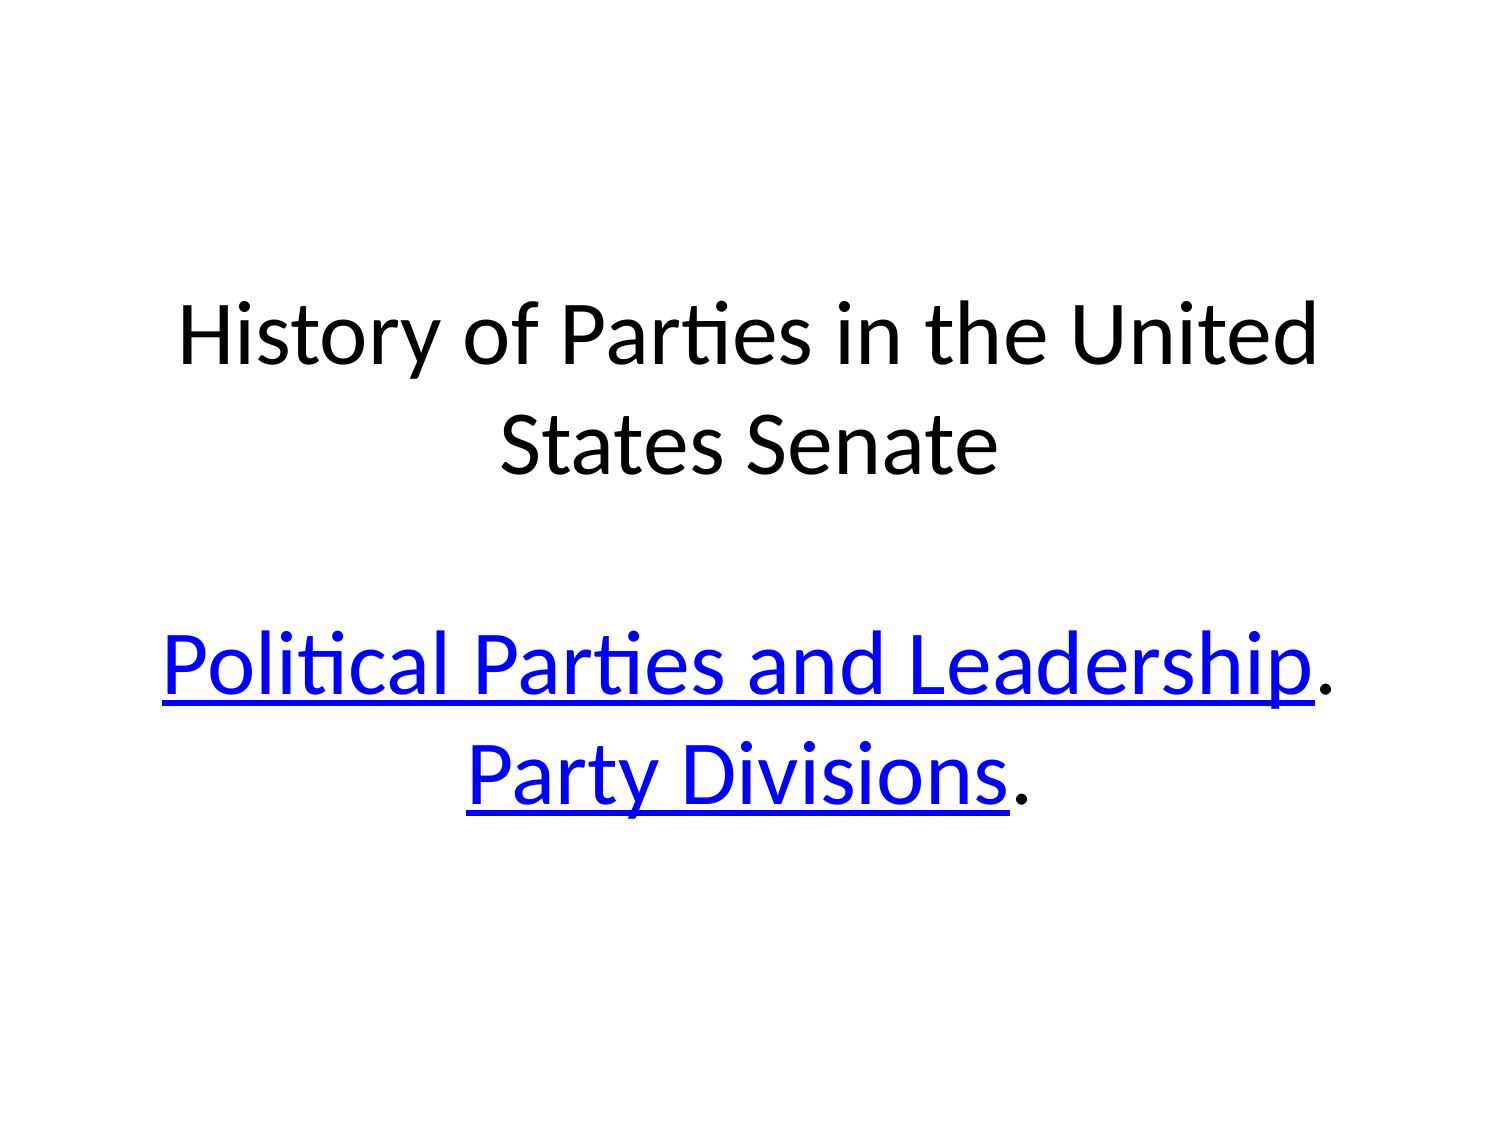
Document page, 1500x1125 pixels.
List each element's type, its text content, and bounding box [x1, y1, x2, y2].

title History of Parties in the United States Senate Political Parties and Leadership. Party Divisions. [74, 44, 1426, 1051]
